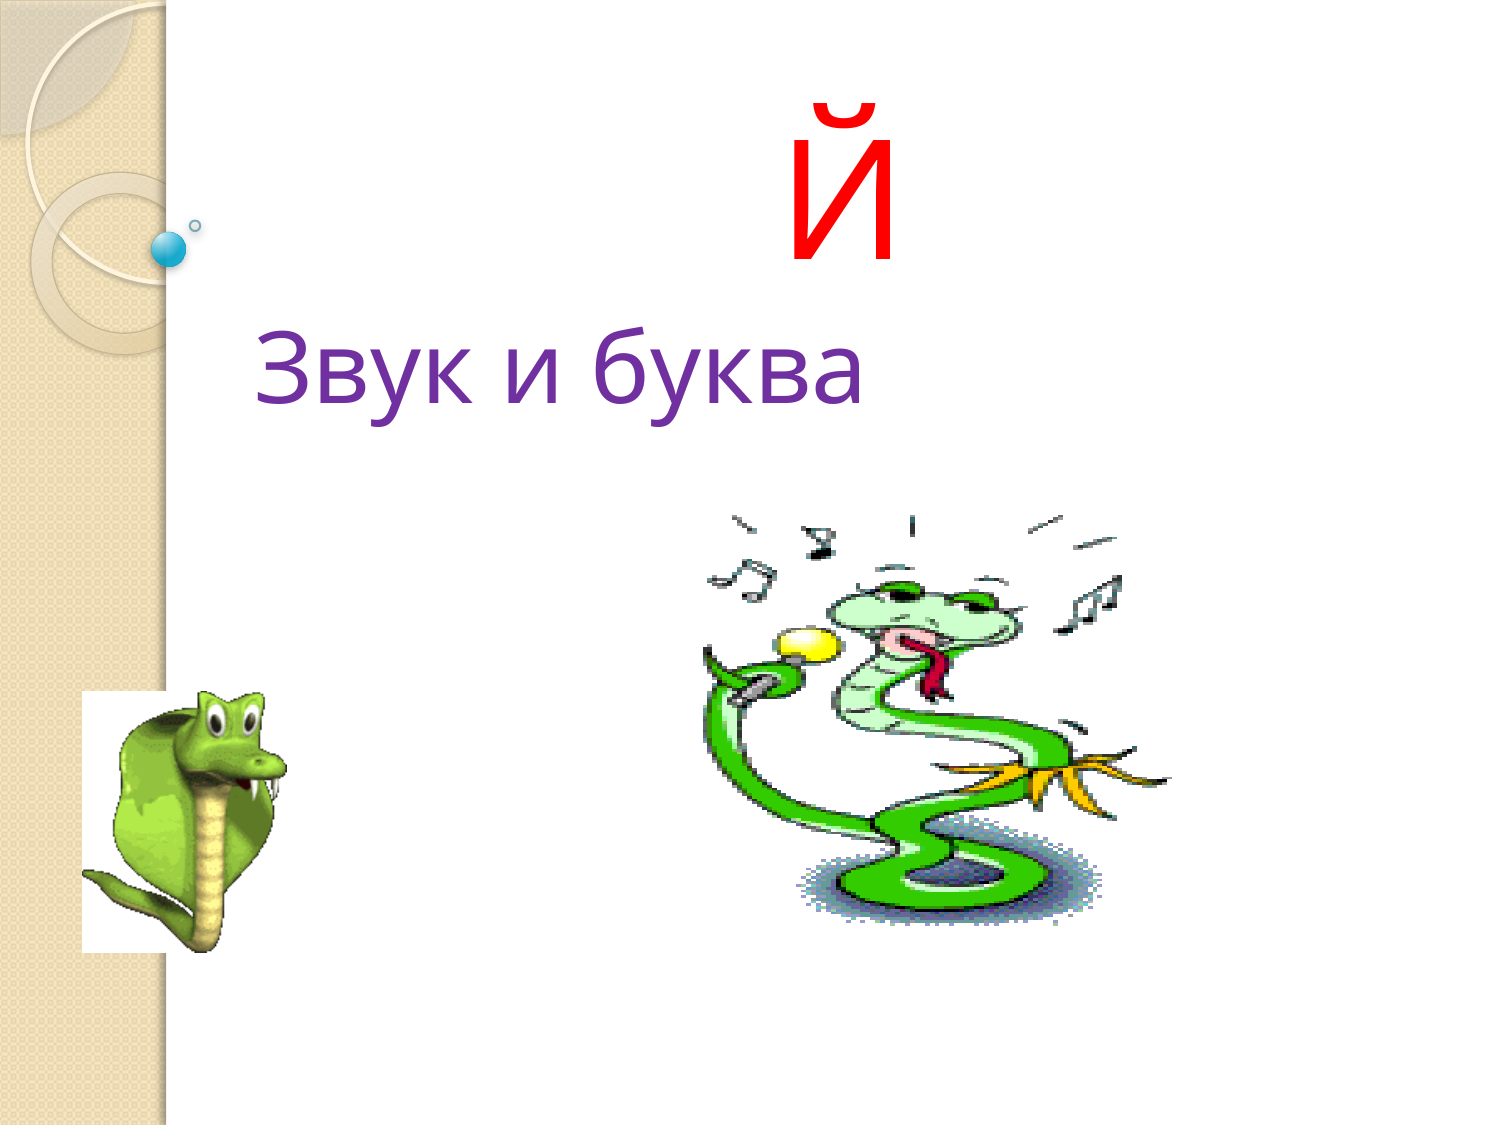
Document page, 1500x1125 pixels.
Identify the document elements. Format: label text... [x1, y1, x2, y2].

subtitle Звук и буква [234, 303, 1450, 591]
title Й [234, 59, 1450, 301]
picture [81, 691, 287, 953]
picture [702, 515, 1173, 926]
